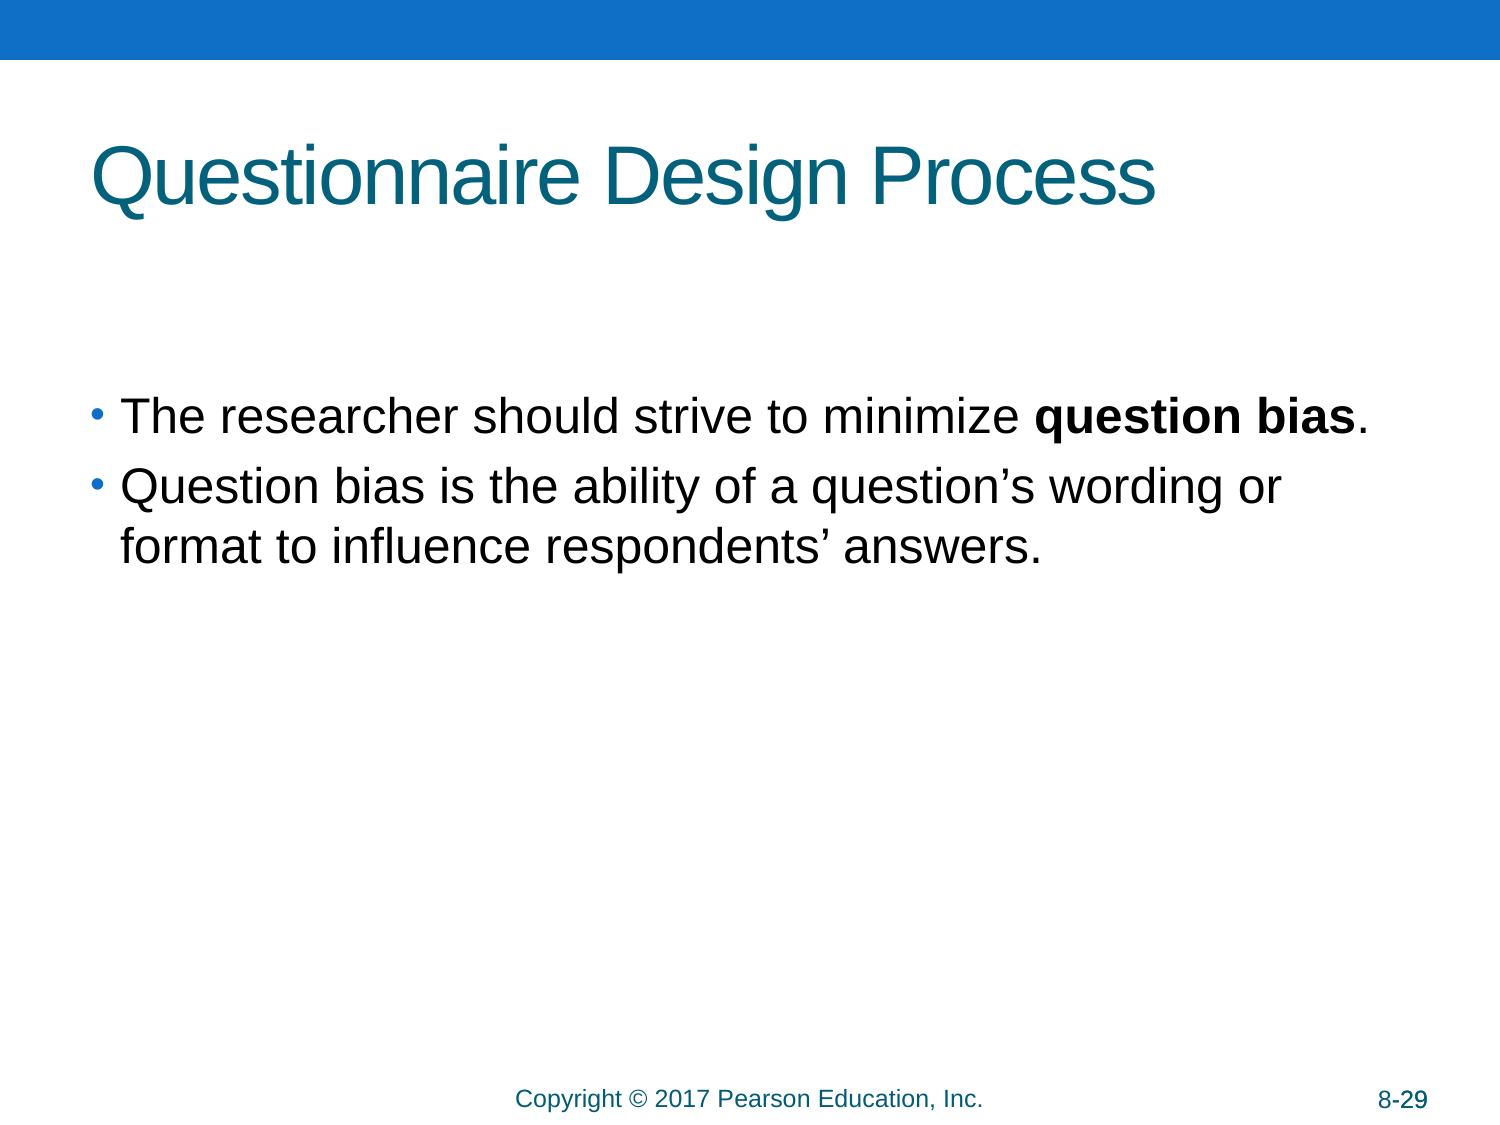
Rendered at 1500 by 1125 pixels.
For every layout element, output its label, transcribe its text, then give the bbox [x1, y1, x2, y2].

list The researcher should strive to minimize question bias. Question bias is the ability of a question’s wording or format to influence respondents’ answers. [75, 376, 1425, 1125]
title Questionnaire Design Process [75, 90, 1425, 253]
